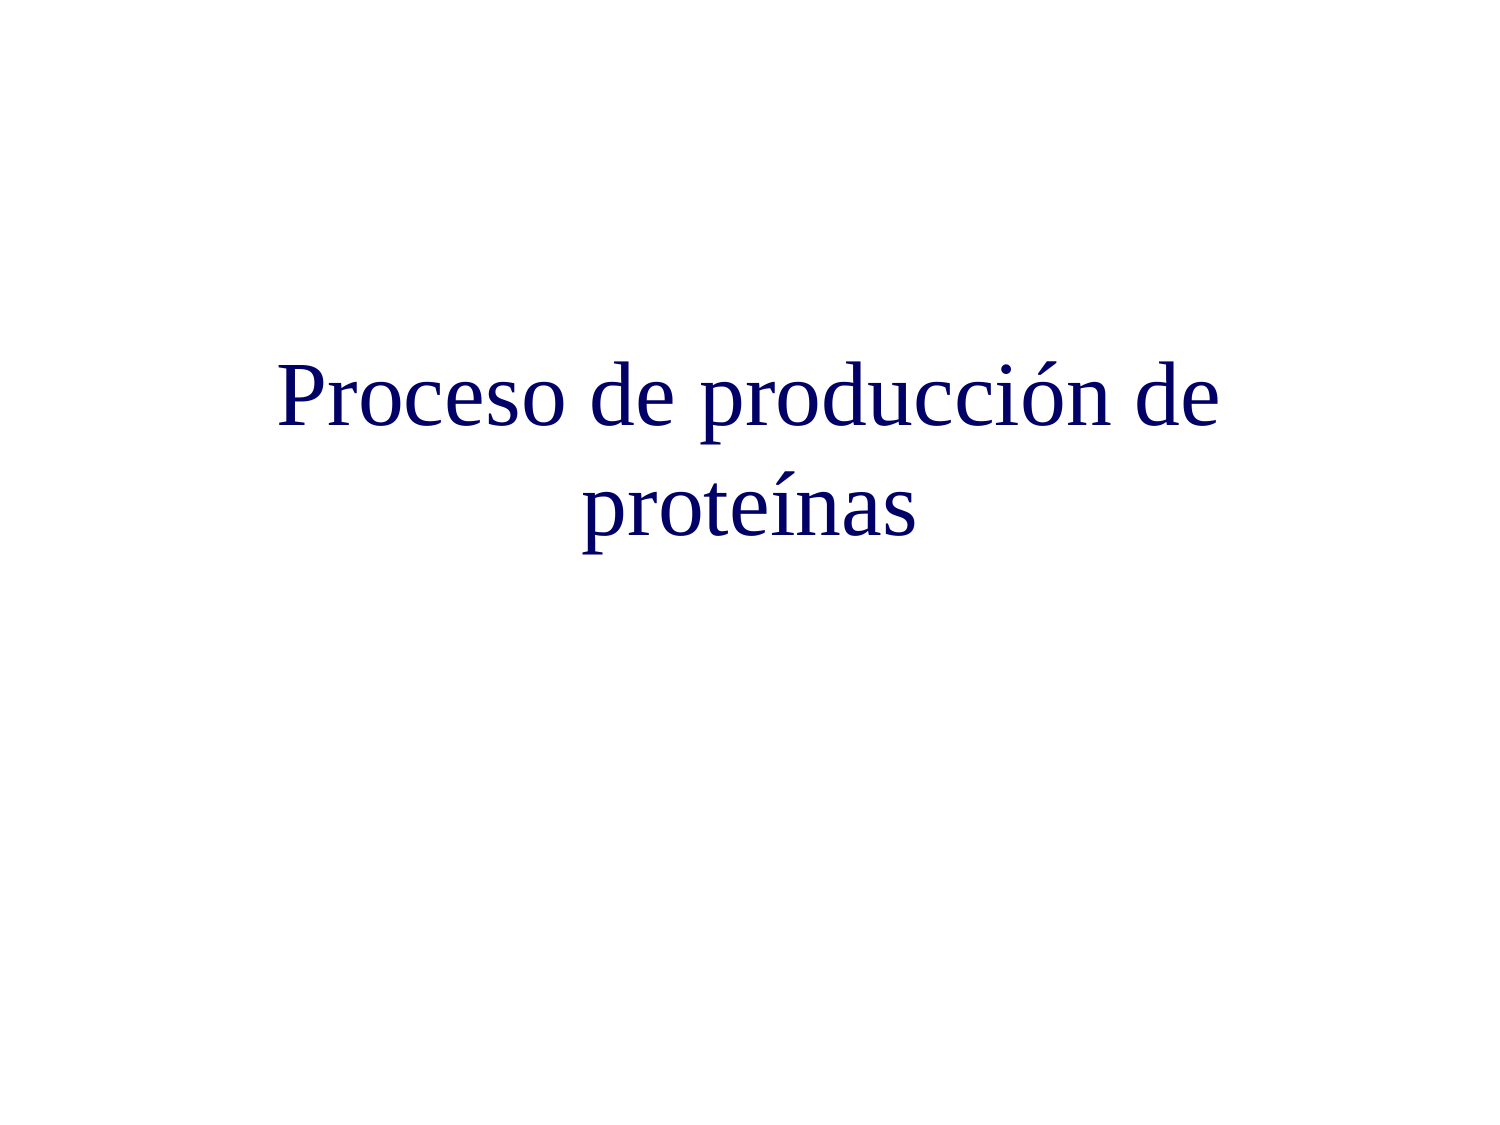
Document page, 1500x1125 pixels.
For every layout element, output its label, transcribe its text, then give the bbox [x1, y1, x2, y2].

title Proceso de producción de proteínas [112, 362, 1388, 526]
